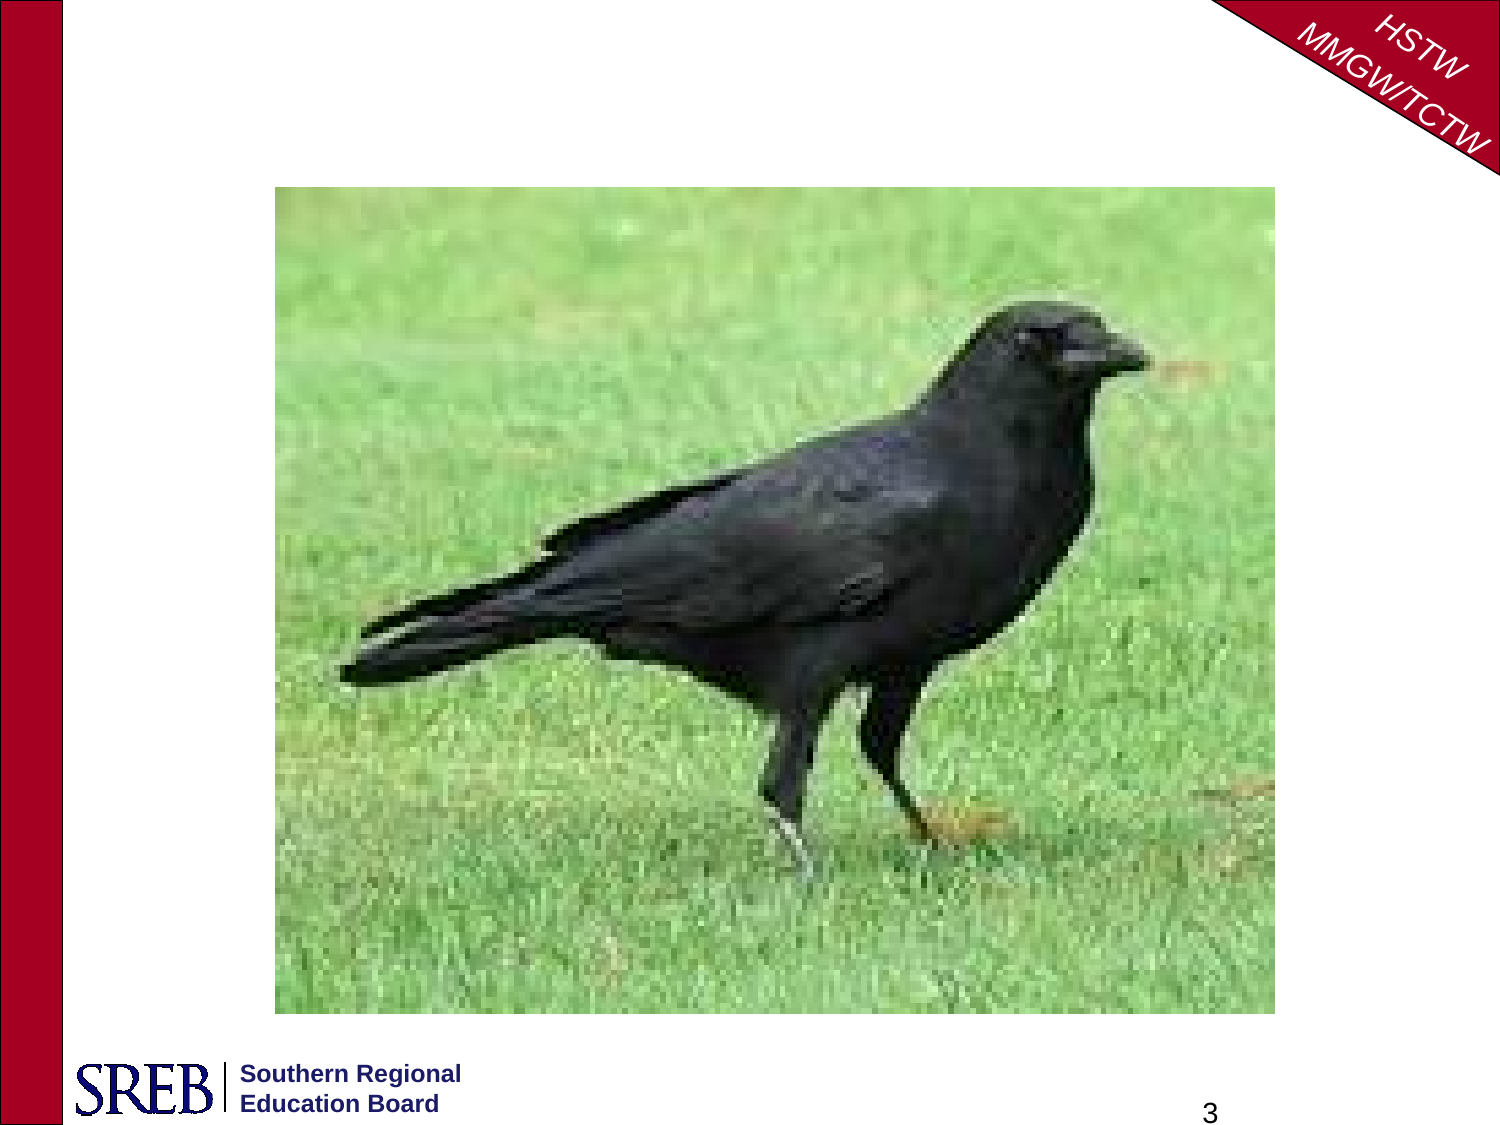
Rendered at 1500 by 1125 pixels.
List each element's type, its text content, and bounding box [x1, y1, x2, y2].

slide_number 3 [1187, 1087, 1500, 1125]
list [274, 187, 1276, 1014]
